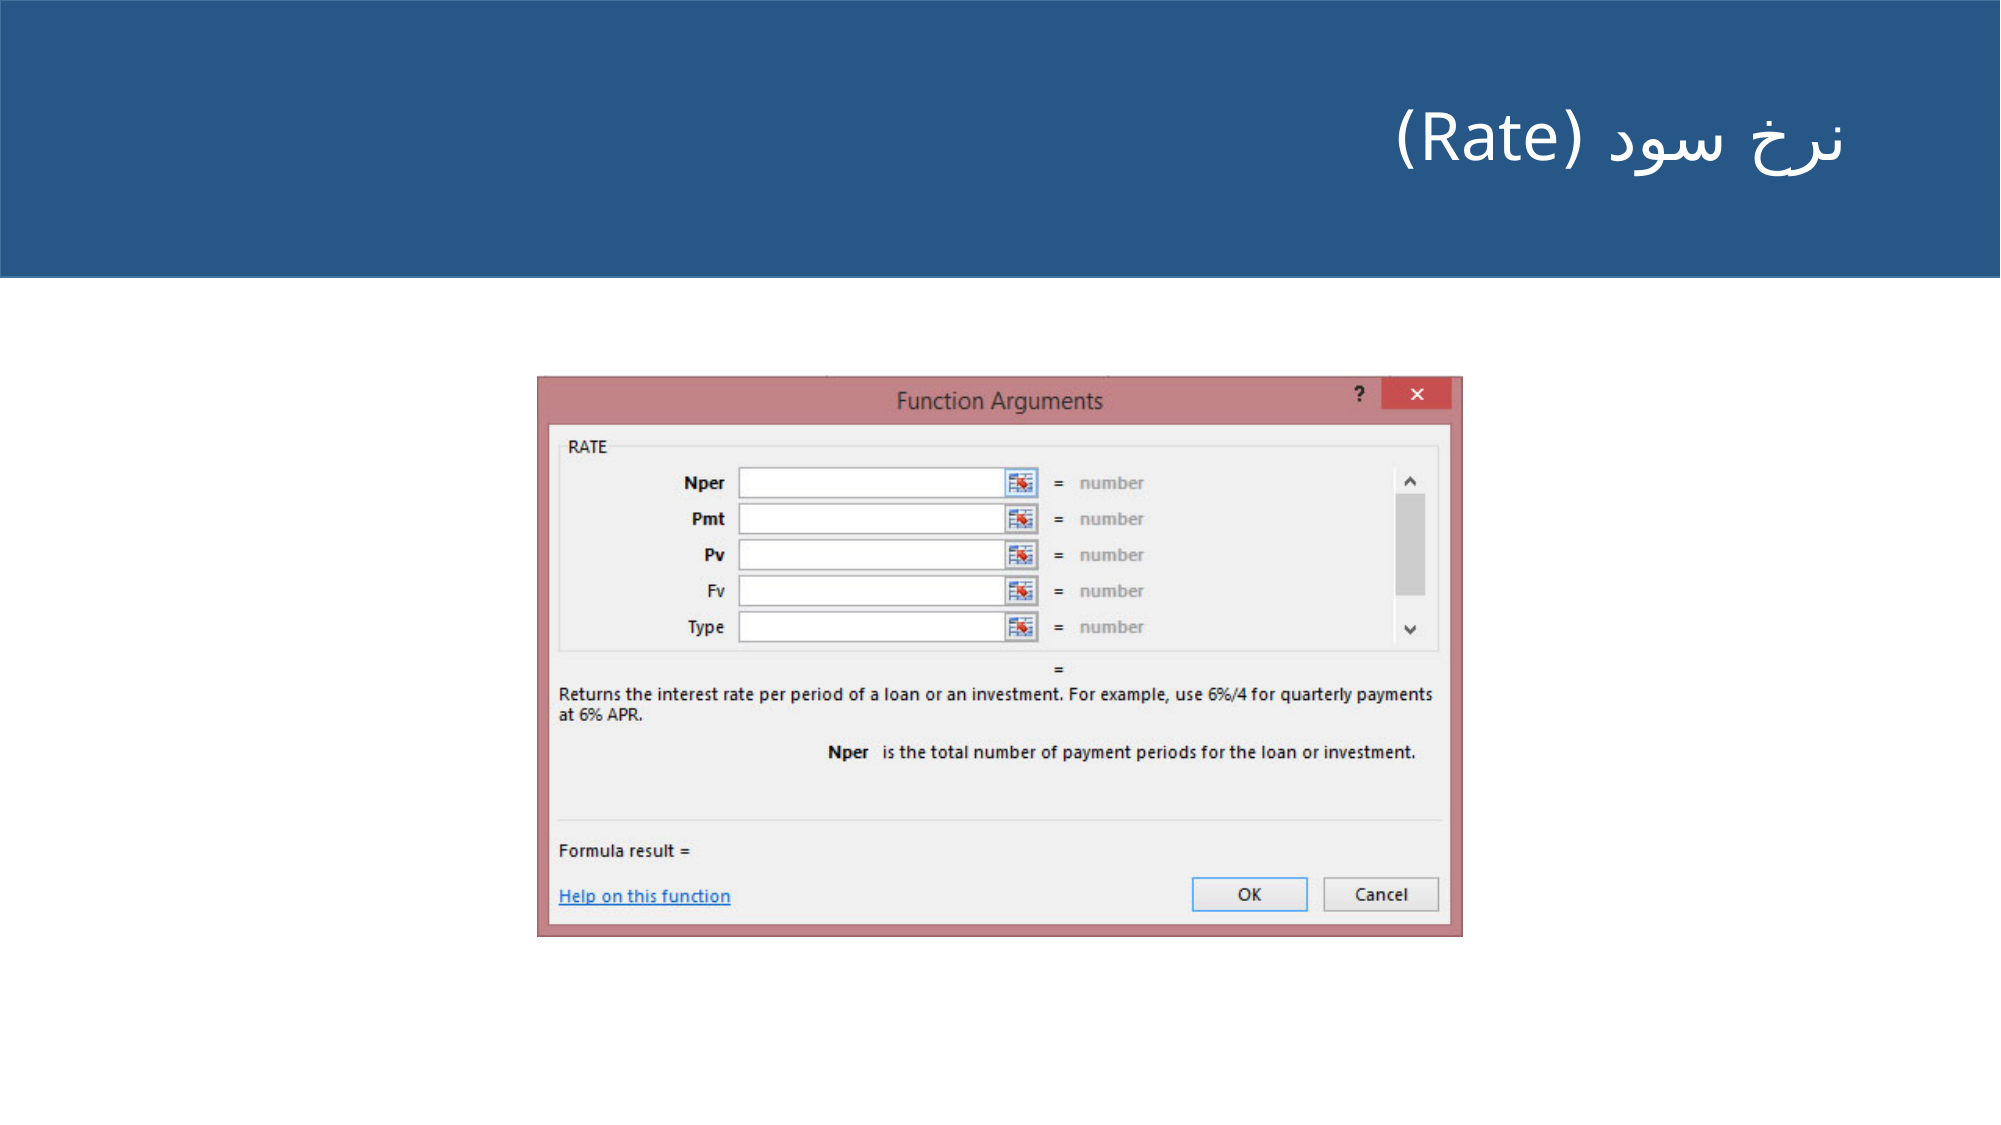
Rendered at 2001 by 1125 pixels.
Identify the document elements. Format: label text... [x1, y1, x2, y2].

title نرخ سود (Rate) [137, 29, 1863, 248]
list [537, 375, 1463, 937]
text_box [0, 0, 2000, 278]
